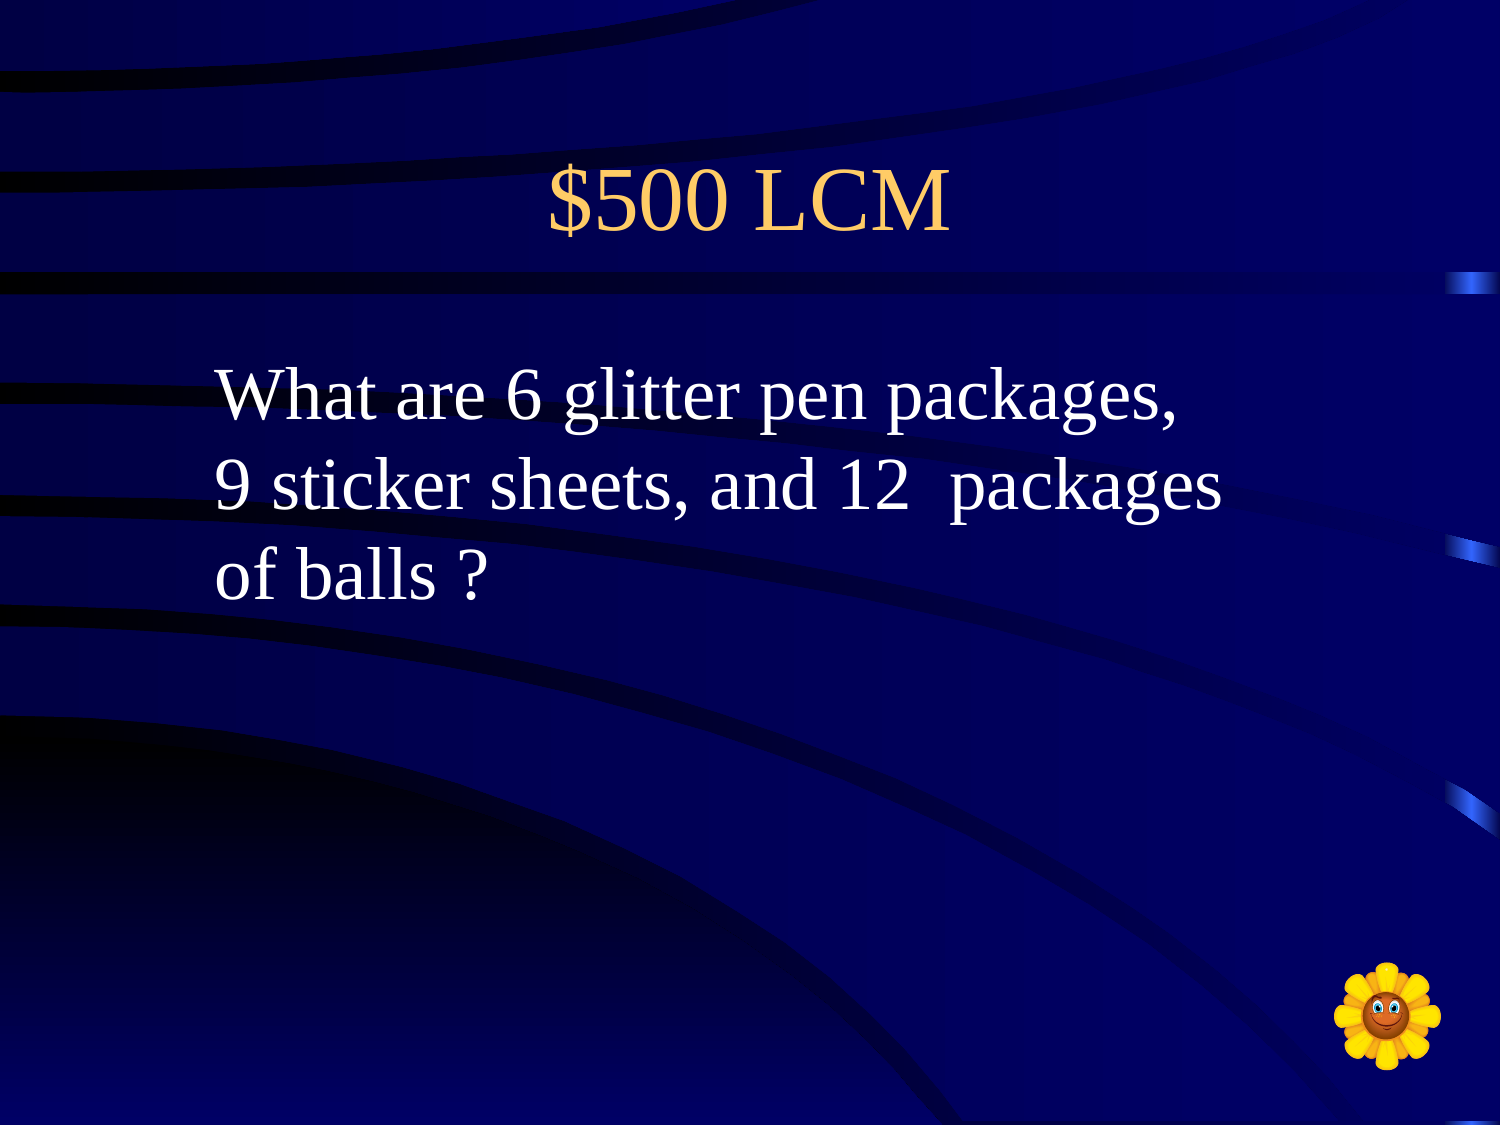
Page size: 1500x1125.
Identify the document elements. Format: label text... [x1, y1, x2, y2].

title $500 LCM [112, 99, 1388, 288]
text_box What are 6 glitter pen packages, 9 sticker sheets, and 12 packages of balls ? [199, 337, 1313, 623]
picture [1333, 962, 1442, 1071]
